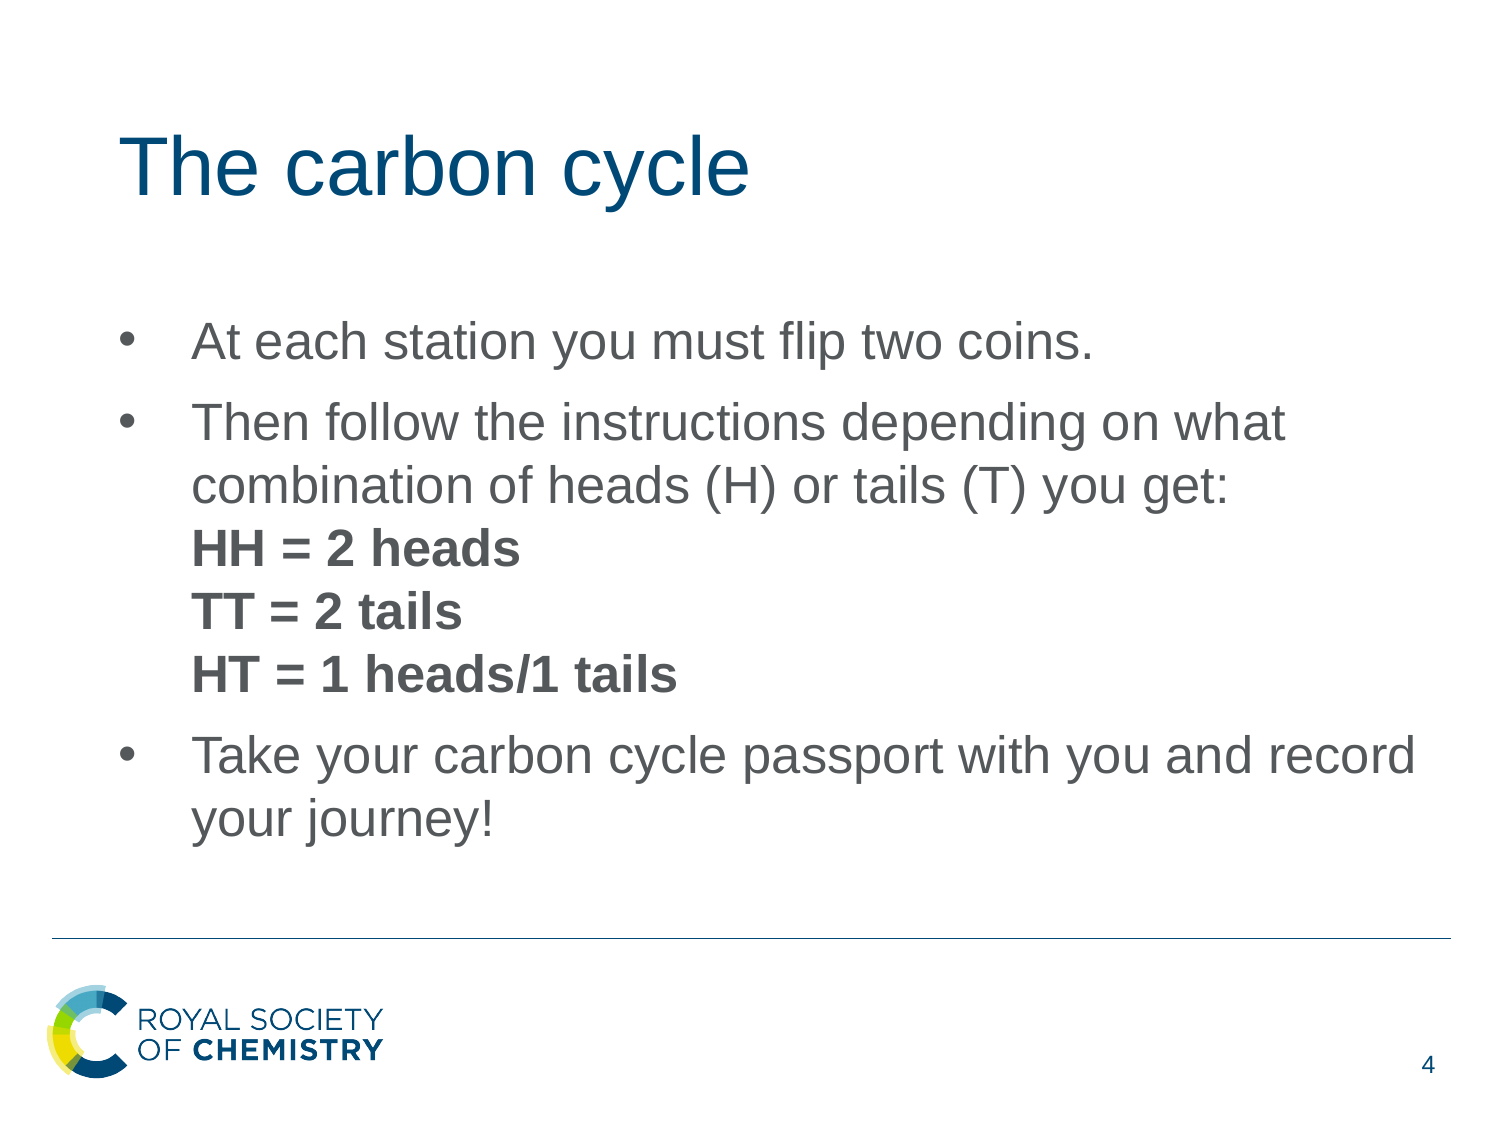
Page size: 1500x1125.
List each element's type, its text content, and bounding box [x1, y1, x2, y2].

list At each station you must flip two coins. Then follow the instructions depending on what combination of heads (H) or tails (T) you get: HH = 2 heads TT = 2 tails HT = 1 heads/1 tails Take your carbon cycle passport with you and record your journey! [103, 299, 1435, 859]
title The carbon cycle [103, 59, 1397, 278]
slide_number 4 [1113, 1033, 1451, 1094]
picture [0, 938, 430, 1125]
